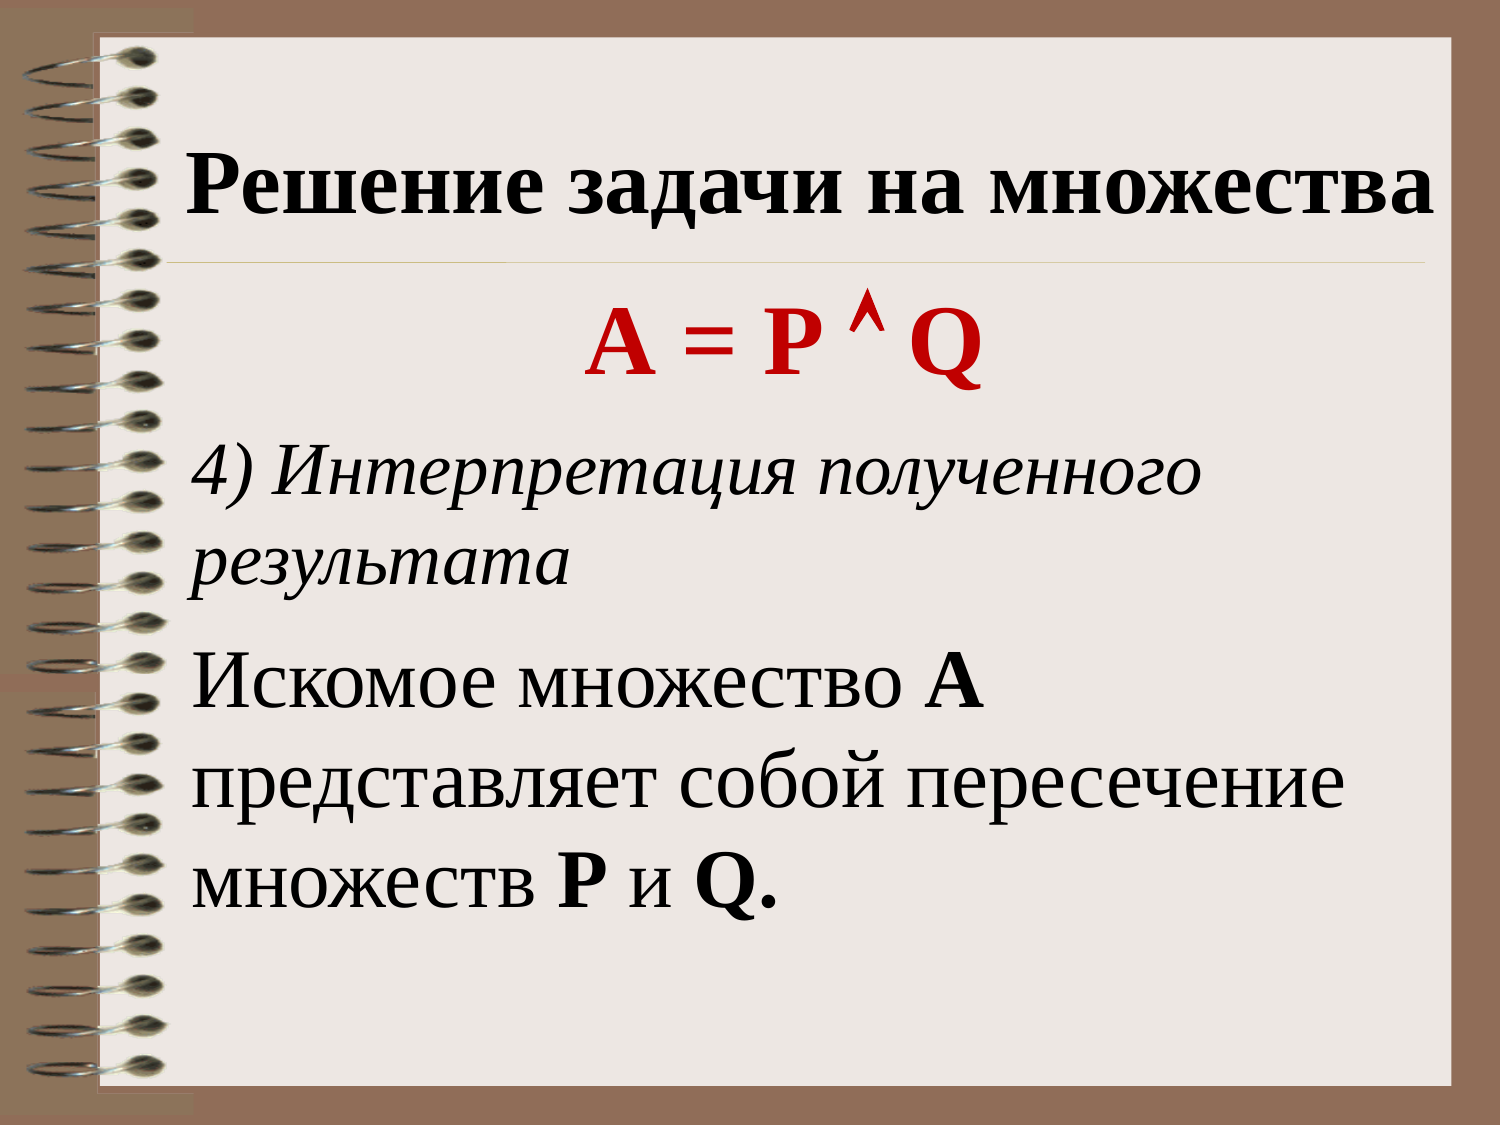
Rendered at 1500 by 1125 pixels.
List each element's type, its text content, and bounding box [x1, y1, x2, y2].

picture [0, 8, 194, 674]
picture [0, 692, 194, 1115]
text_box Решение задачи на множества [171, 114, 1459, 240]
text_box А = P  Q 4) Интерпретация полученного результата Искомое множество А представляет собой пересечение множеств P и Q. [176, 267, 1394, 932]
